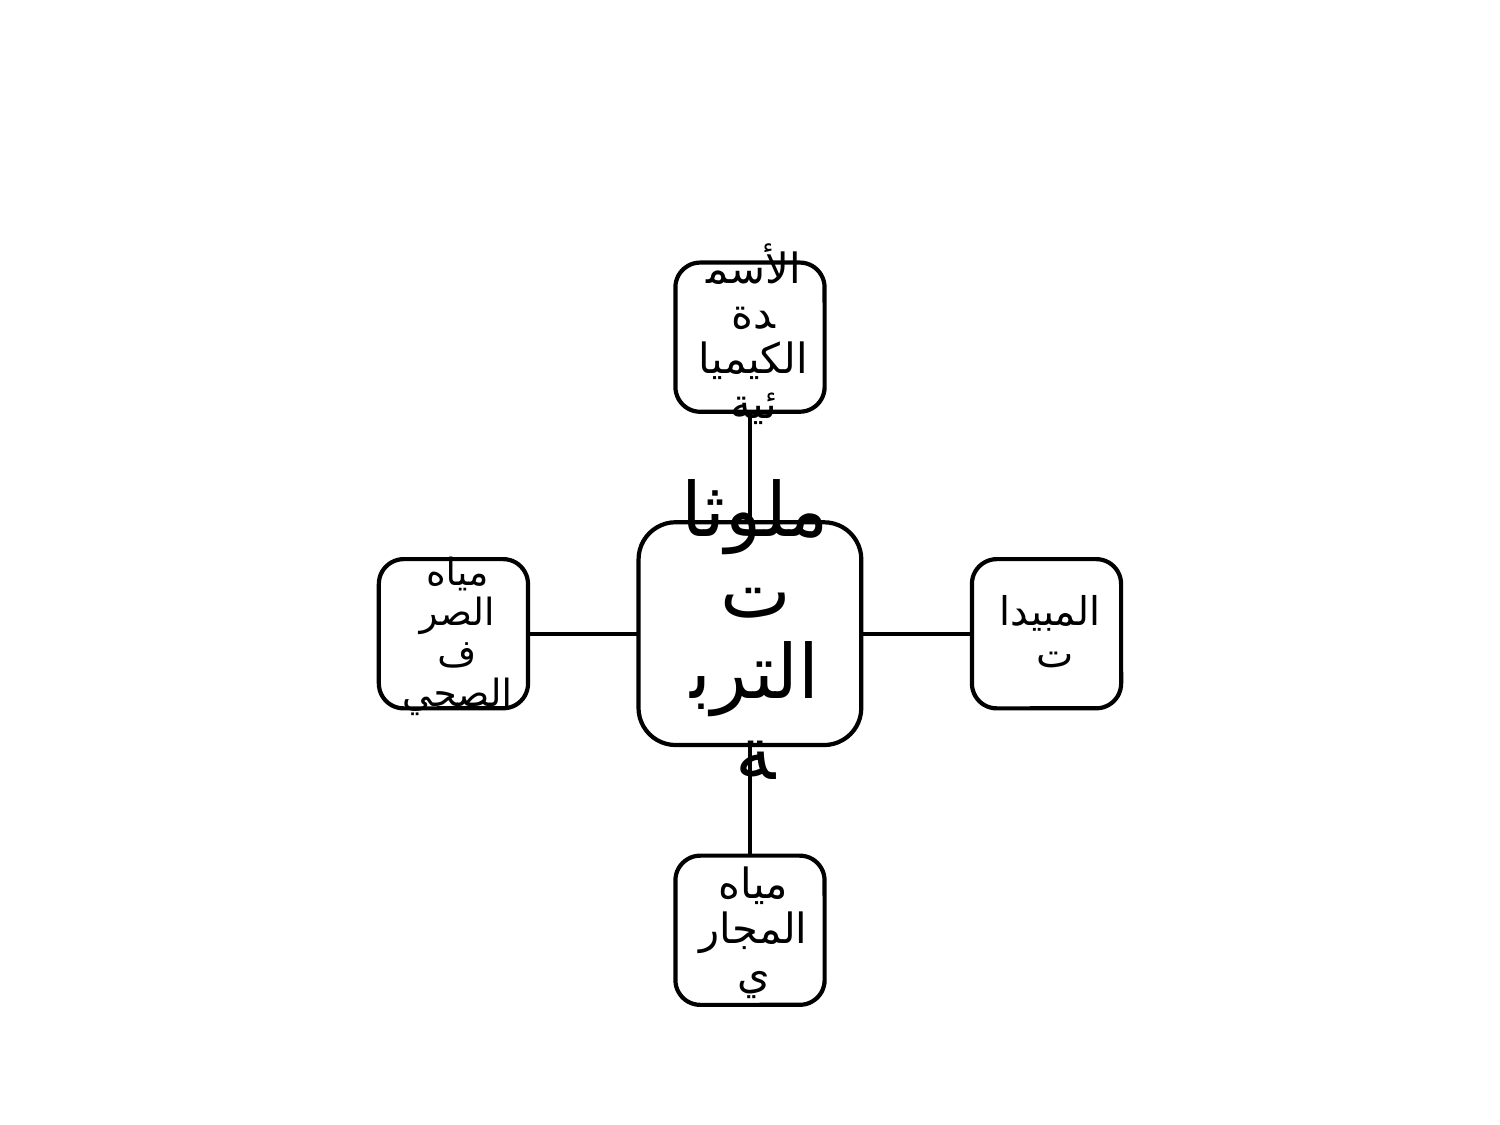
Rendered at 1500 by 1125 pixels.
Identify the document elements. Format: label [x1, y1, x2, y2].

list [74, 262, 1426, 1006]
